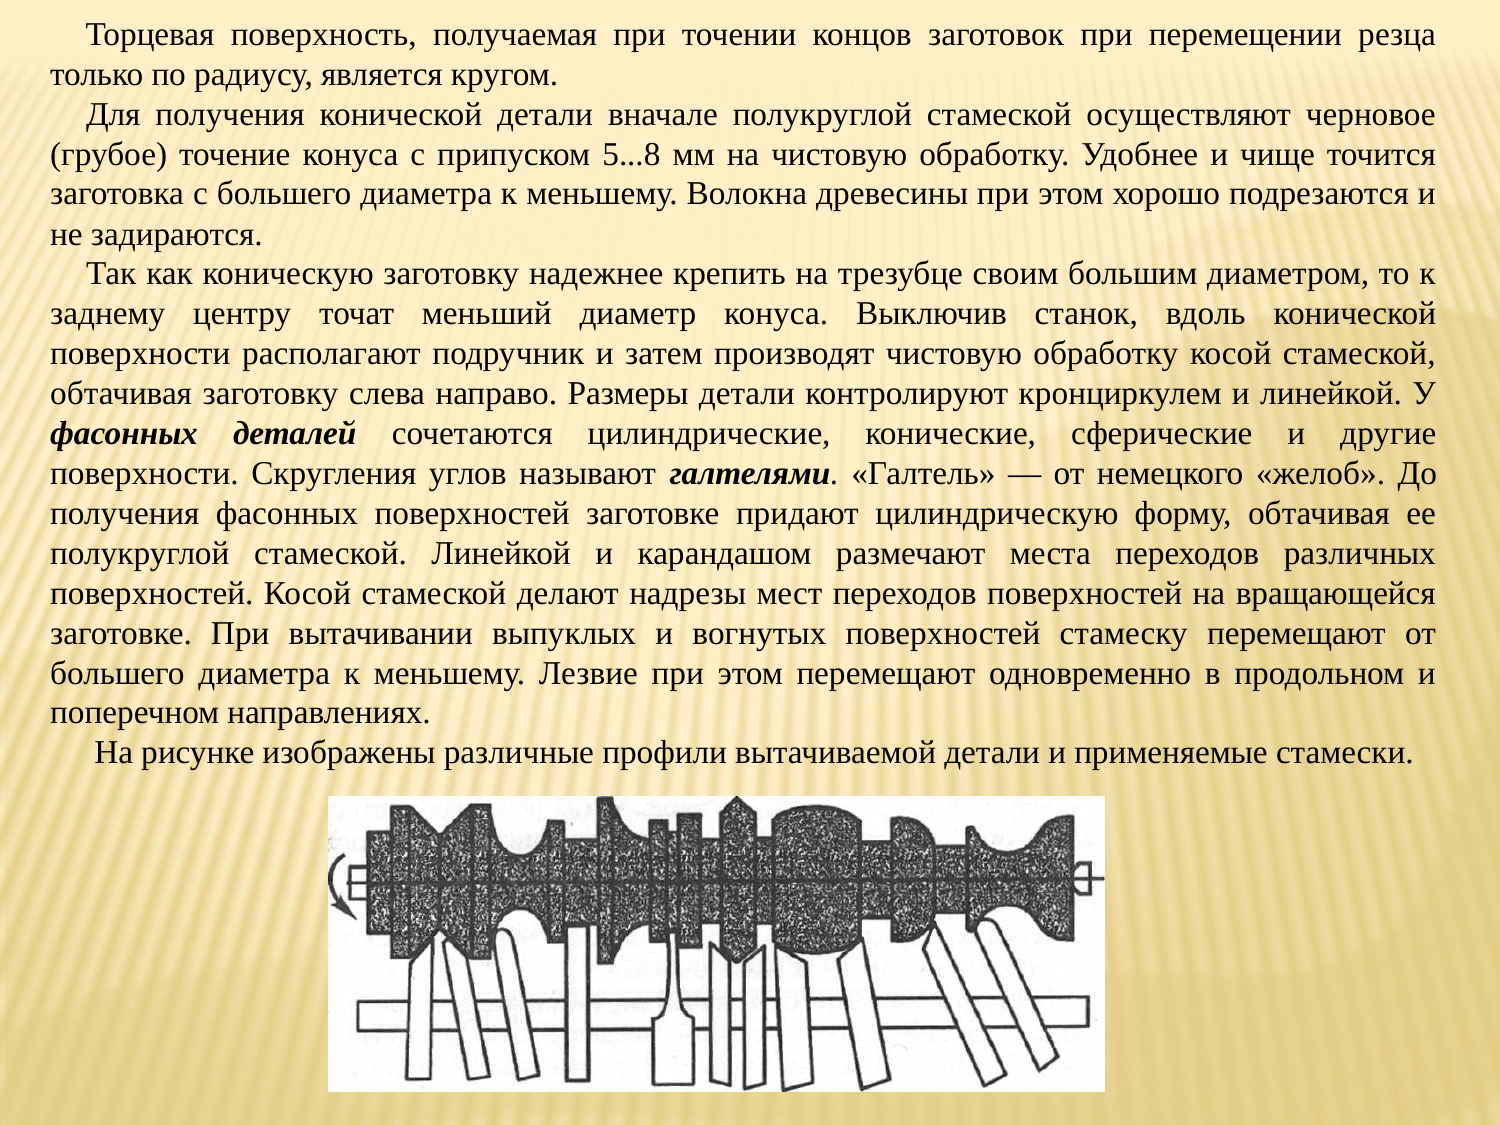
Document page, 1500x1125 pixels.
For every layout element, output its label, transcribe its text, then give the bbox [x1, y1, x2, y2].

picture [327, 796, 1105, 1093]
text_box Торцевая поверхность, получаемая при точении концов заготовок при перемещении резца только по радиусу, является кругом. Для получения конической детали вначале полукруглой стамеской осуществляют черновое (грубое) точение конуса с припуском 5...8 мм на чистовую обработку. Удобнее и чище точится заготовка с большего диаметра к меньшему. Волокна древесины при этом хорошо подрезаются и не задираются. Так как коническую заготовку надежнее крепить на трезубце своим большим диаметром, то к заднему центру точат меньший диаметр конуса. Выключив станок, вдоль конической поверхности располагают подручник и затем производят чистовую обработку косой стамеской, обтачивая заготовку слева направо. Размеры детали контролируют кронциркулем и линейкой. У фасонных деталей сочетаются цилиндрические, конические, сферические и другие поверхности. Скругления углов называют галтелями. «Галтель» — от немецкого «желоб». До получения фасонных поверхностей заготовке придают цилиндрическую форму, обтачивая ее полукруглой стамеской. Линейкой и карандашом размечают места переходов различных поверхностей. Косой стамеской делают надрезы мест переходов поверхностей на вращающейся заготовке. При вытачивании выпуклых и вогнутых поверхностей стамеску перемещают от большего диаметра к меньшему. Лезвие при этом перемещают одновременно в продольном и поперечном направлениях. На рисунке изображены различные профили вытачиваемой детали и применяемые стамески. [35, 4, 1454, 778]
